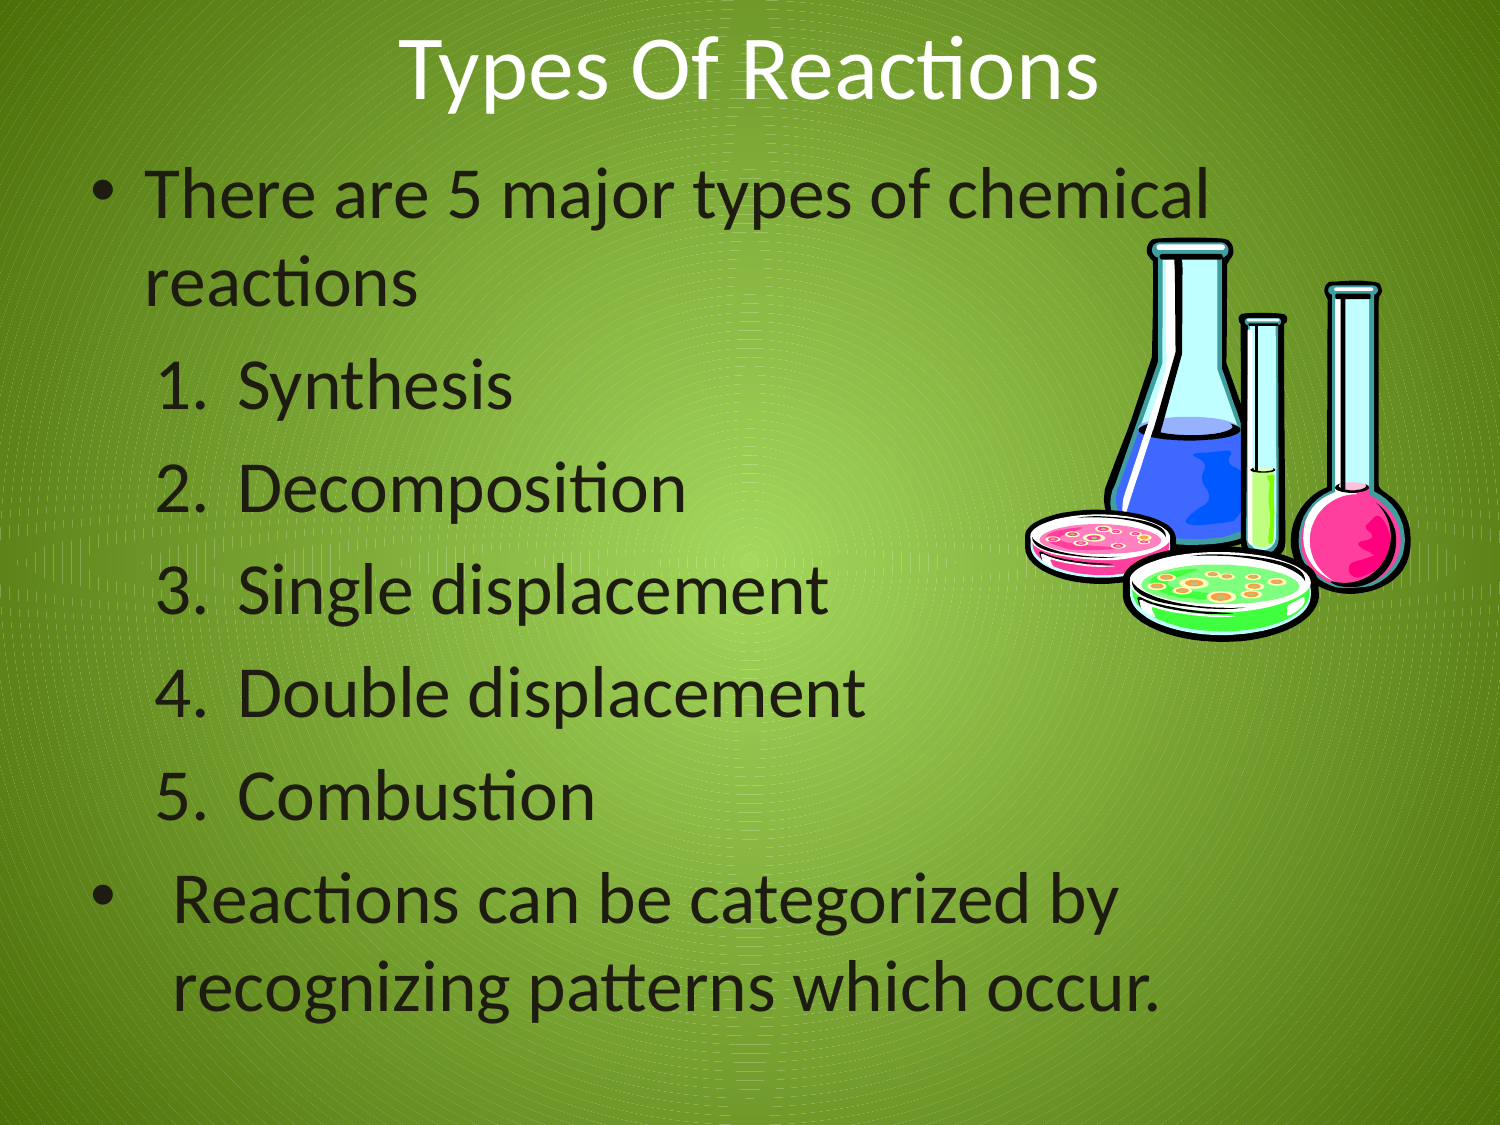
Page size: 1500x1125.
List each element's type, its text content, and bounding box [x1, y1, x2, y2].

picture [1024, 237, 1417, 643]
list There are 5 major types of chemical reactions Synthesis Decomposition Single displacement Double displacement Combustion Reactions can be categorized by recognizing patterns which occur. [75, 137, 1425, 1038]
title Types Of Reactions [75, 0, 1425, 125]
